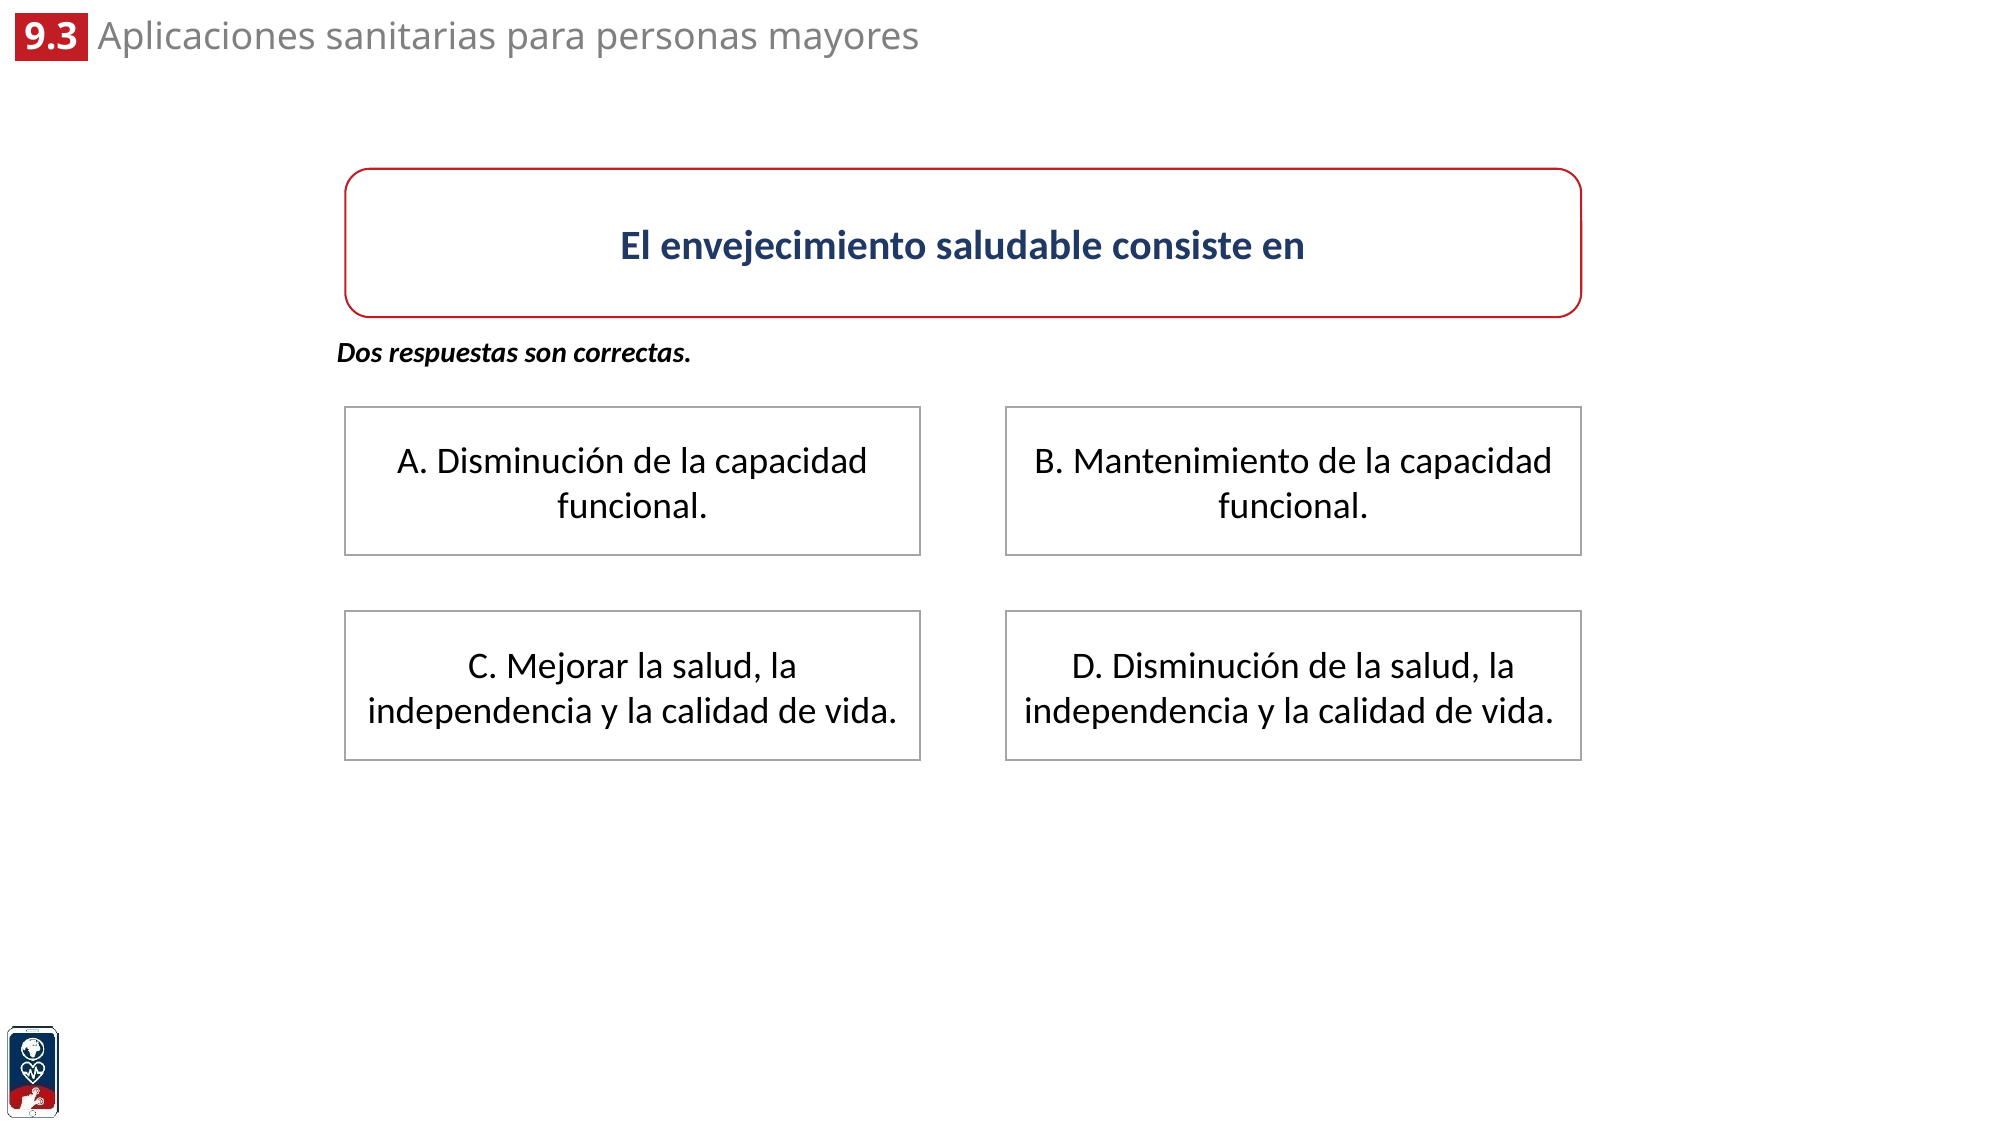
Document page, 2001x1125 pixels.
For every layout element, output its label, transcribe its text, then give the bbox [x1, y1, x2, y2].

text_box C. Mejorar la salud, la independencia y la calidad de vida. [344, 610, 921, 761]
picture [7, 1026, 59, 1118]
text_box Dos respuestas son correctas. [322, 325, 707, 376]
text_box D. Disminución de la salud, la independencia y la calidad de vida. [1005, 610, 1582, 761]
text_box A. Disminución de la capacidad funcional. [344, 406, 921, 556]
text_box B. Mantenimiento de la capacidad funcional. [1005, 406, 1582, 556]
text_box El envejecimiento saludable consiste en [344, 167, 1583, 319]
